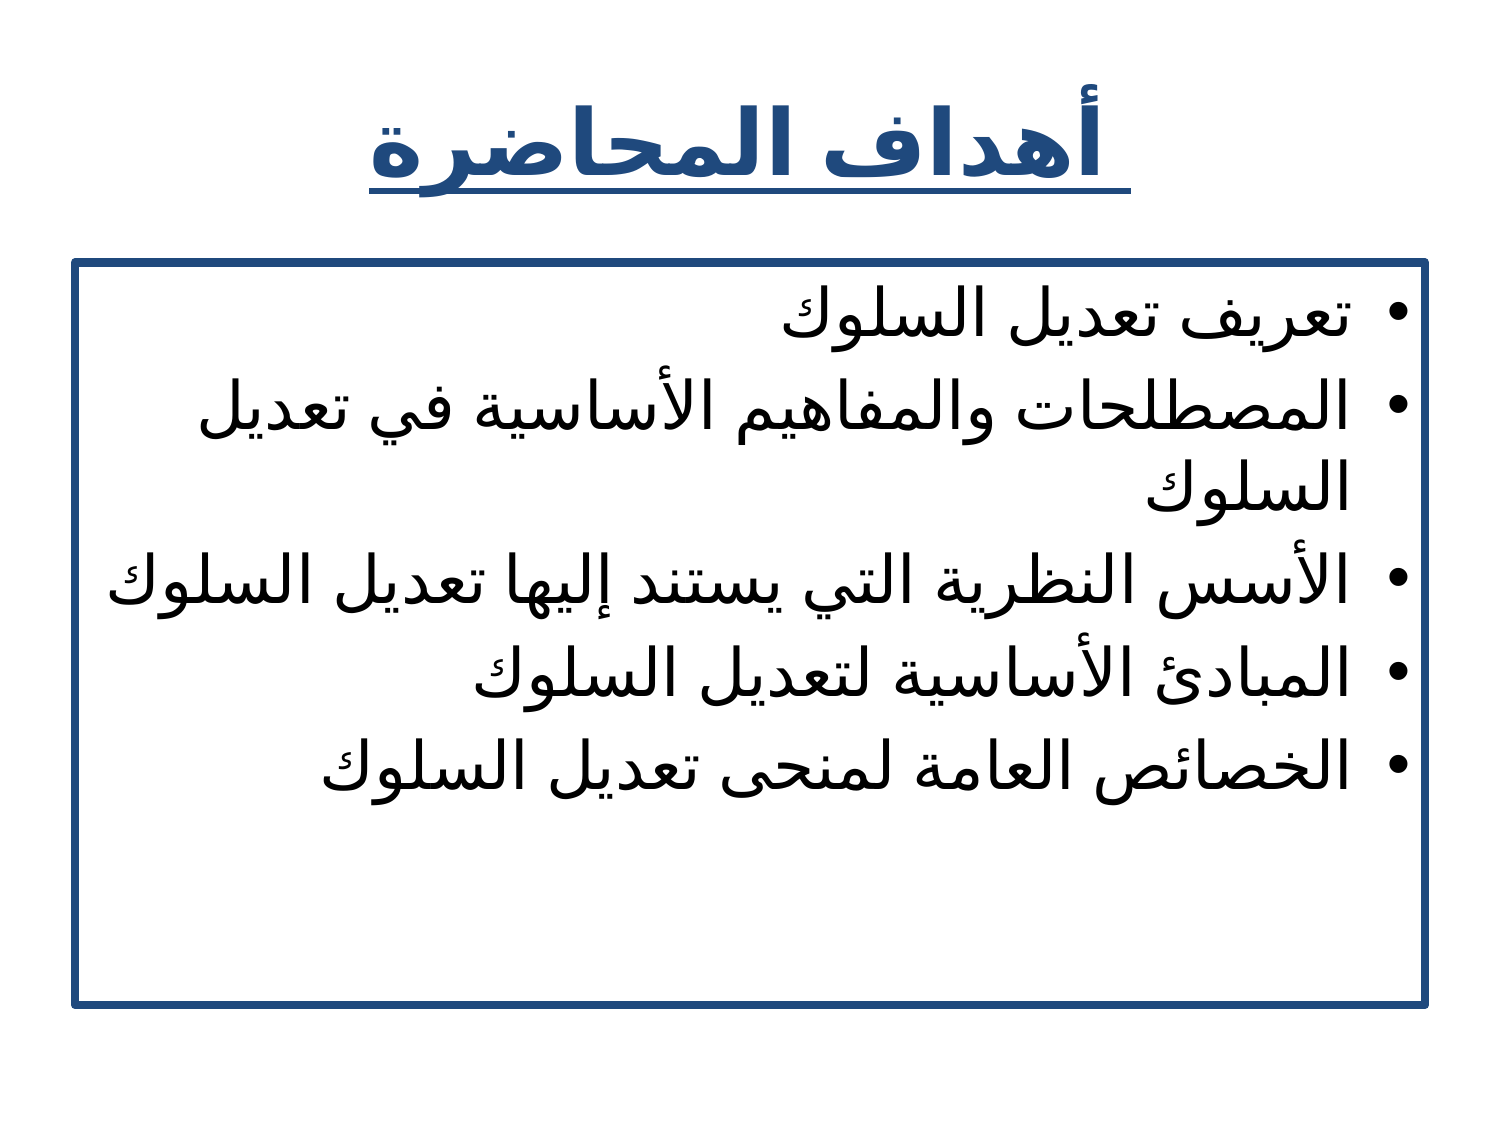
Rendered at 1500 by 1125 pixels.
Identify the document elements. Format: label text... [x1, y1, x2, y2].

title أهداف المحاضرة [75, 45, 1425, 233]
list تعريف تعديل السلوك المصطلحات والمفاهيم الأساسية في تعديل السلوك الأسس النظرية التي يستند إليها تعديل السلوك المبادئ الأساسية لتعديل السلوك الخصائص العامة لمنحى تعديل السلوك [75, 262, 1425, 1005]
